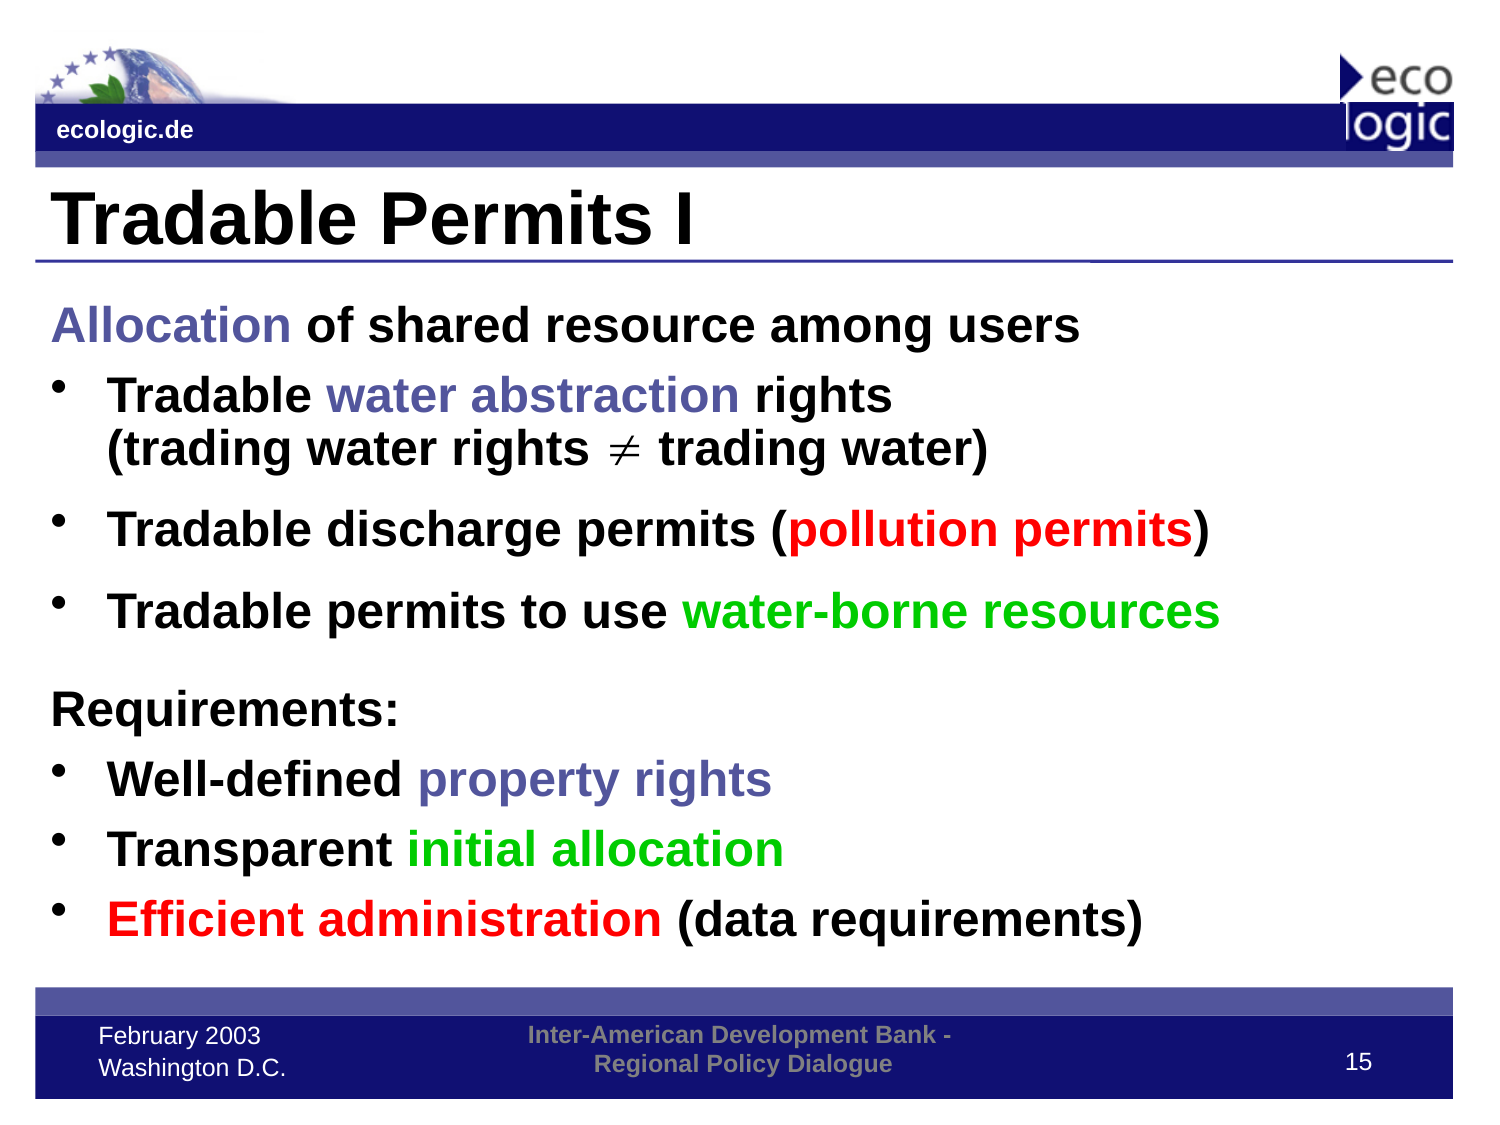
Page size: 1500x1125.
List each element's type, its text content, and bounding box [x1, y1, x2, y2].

title Tradable Permits I [34, 173, 1454, 256]
list Allocation of shared resource among users Tradable water abstraction rights (trading water rights  trading water) Tradable discharge permits (pollution permits) Tradable permits to use water-borne resources Requirements: Well-defined property rights Transparent initial allocation Efficient administration (data requirements) [35, 284, 1454, 951]
picture [1340, 52, 1454, 151]
slide_number 15 [1208, 1037, 1388, 1087]
picture [35, 30, 296, 103]
